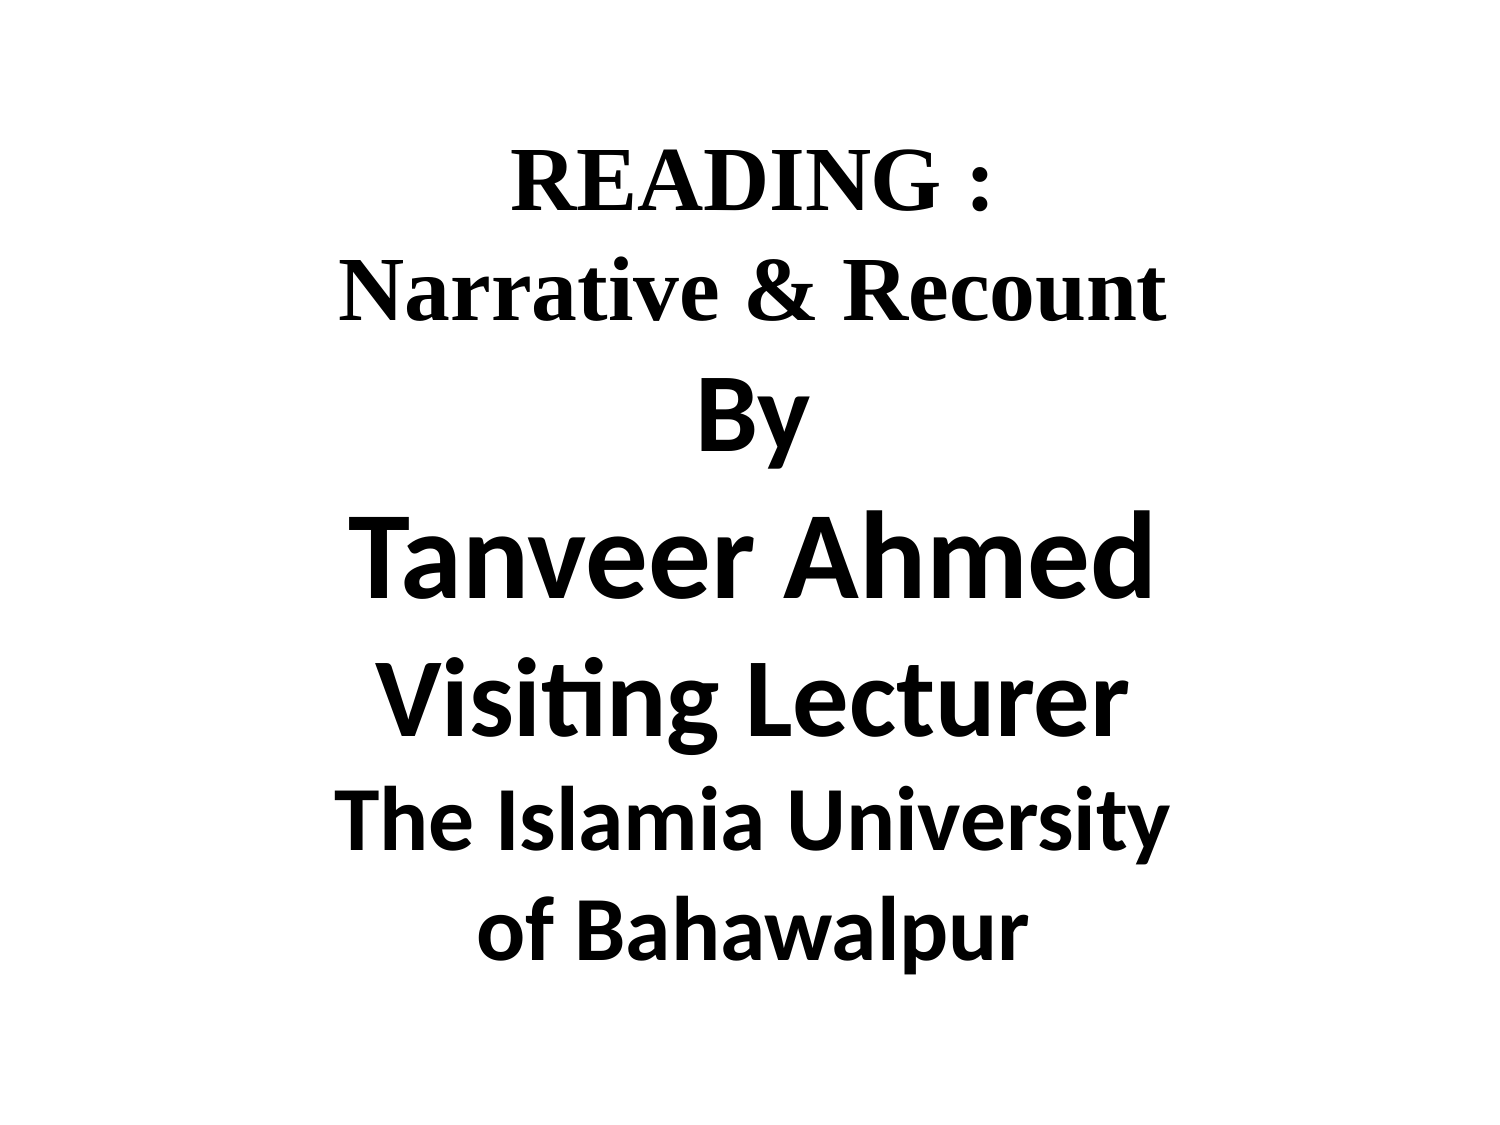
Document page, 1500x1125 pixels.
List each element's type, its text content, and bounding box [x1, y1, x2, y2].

title READING : Narrative & Recount By Tanveer Ahmed Visiting Lecturer The Islamia University of Bahawalpur [324, 116, 1180, 979]
